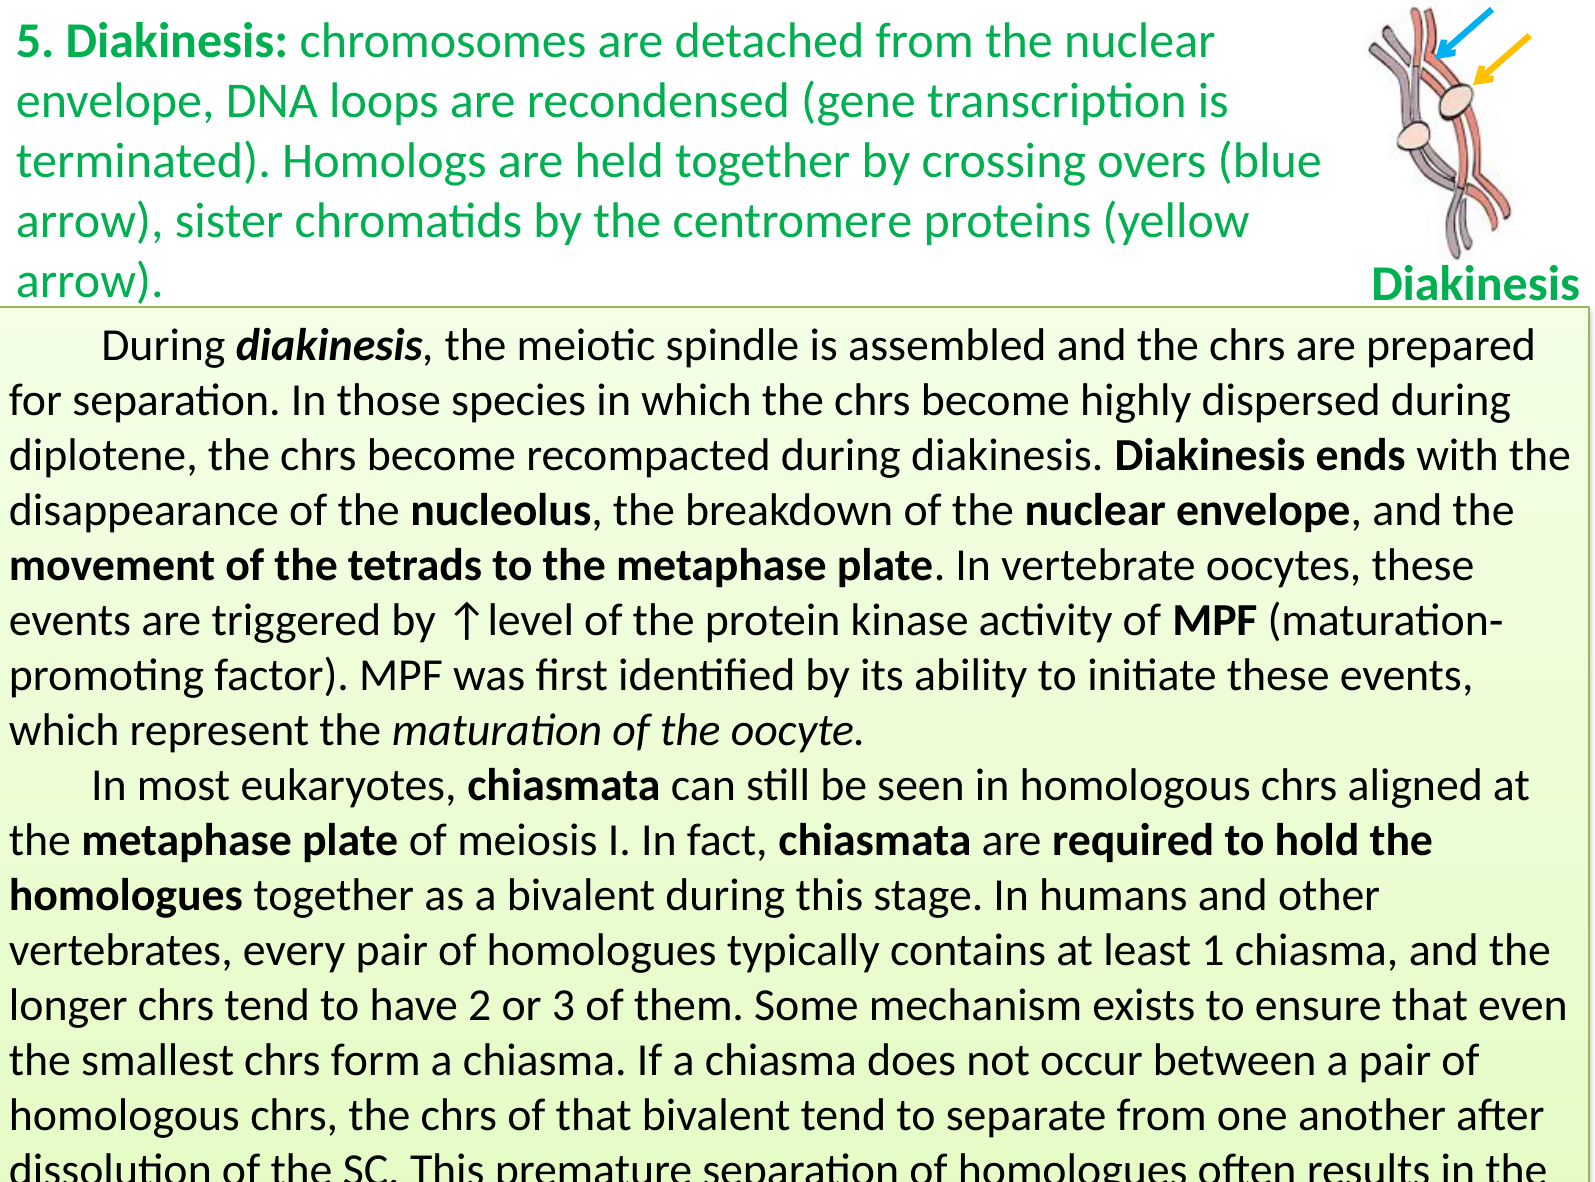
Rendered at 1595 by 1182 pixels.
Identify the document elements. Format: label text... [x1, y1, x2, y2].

text_box 5. Diakinesis: chromosomes are detached from the nuclear envelope, DNA loops are recondensed (gene transcription is terminated). Homologs are held together by crossing overs (blue arrow), sister chromatids by the centromere proteins (yellow arrow). [0, 0, 1362, 316]
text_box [1434, 9, 1493, 60]
picture [1364, 0, 1530, 272]
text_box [1472, 35, 1530, 86]
text_box During diakinesis, the meiotic spindle is assembled and the chrs are prepared for separation. In those species in which the chrs become highly dispersed during diplotene, the chrs become recompacted during diakinesis. Diakinesis ends with the disappearance of the nucleolus, the breakdown of the nuclear envelope, and the movement of the tetrads to the metaphase plate. In vertebrate oocytes, these events are triggered by ↑level of the protein kinase activity of MPF (maturation‐promoting factor). MPF was first identified by its ability to initiate these events, which represent the maturation of the oocyte. In most eukaryotes, chiasmata can still be seen in homologous chrs aligned at the metaphase plate of meiosis I. In fact, chiasmata are required to hold the homologues together as a bivalent during this stage. In humans and other vertebrates, every pair of homologues typically contains at least 1 chiasma, and the longer chrs tend to have 2 or 3 of them. Some mechanism exists to ensure that even the smallest chrs form a chiasma. If a chiasma does not occur between a pair of homologous chrs, the chrs of that bivalent tend to separate from one another after dissolution of the SC. This premature separation of homologues often results in the formation of nuclei with an abnormal number of chrs. [0, 316, 1590, 1182]
text_box Diakinesis [1356, 243, 1595, 319]
